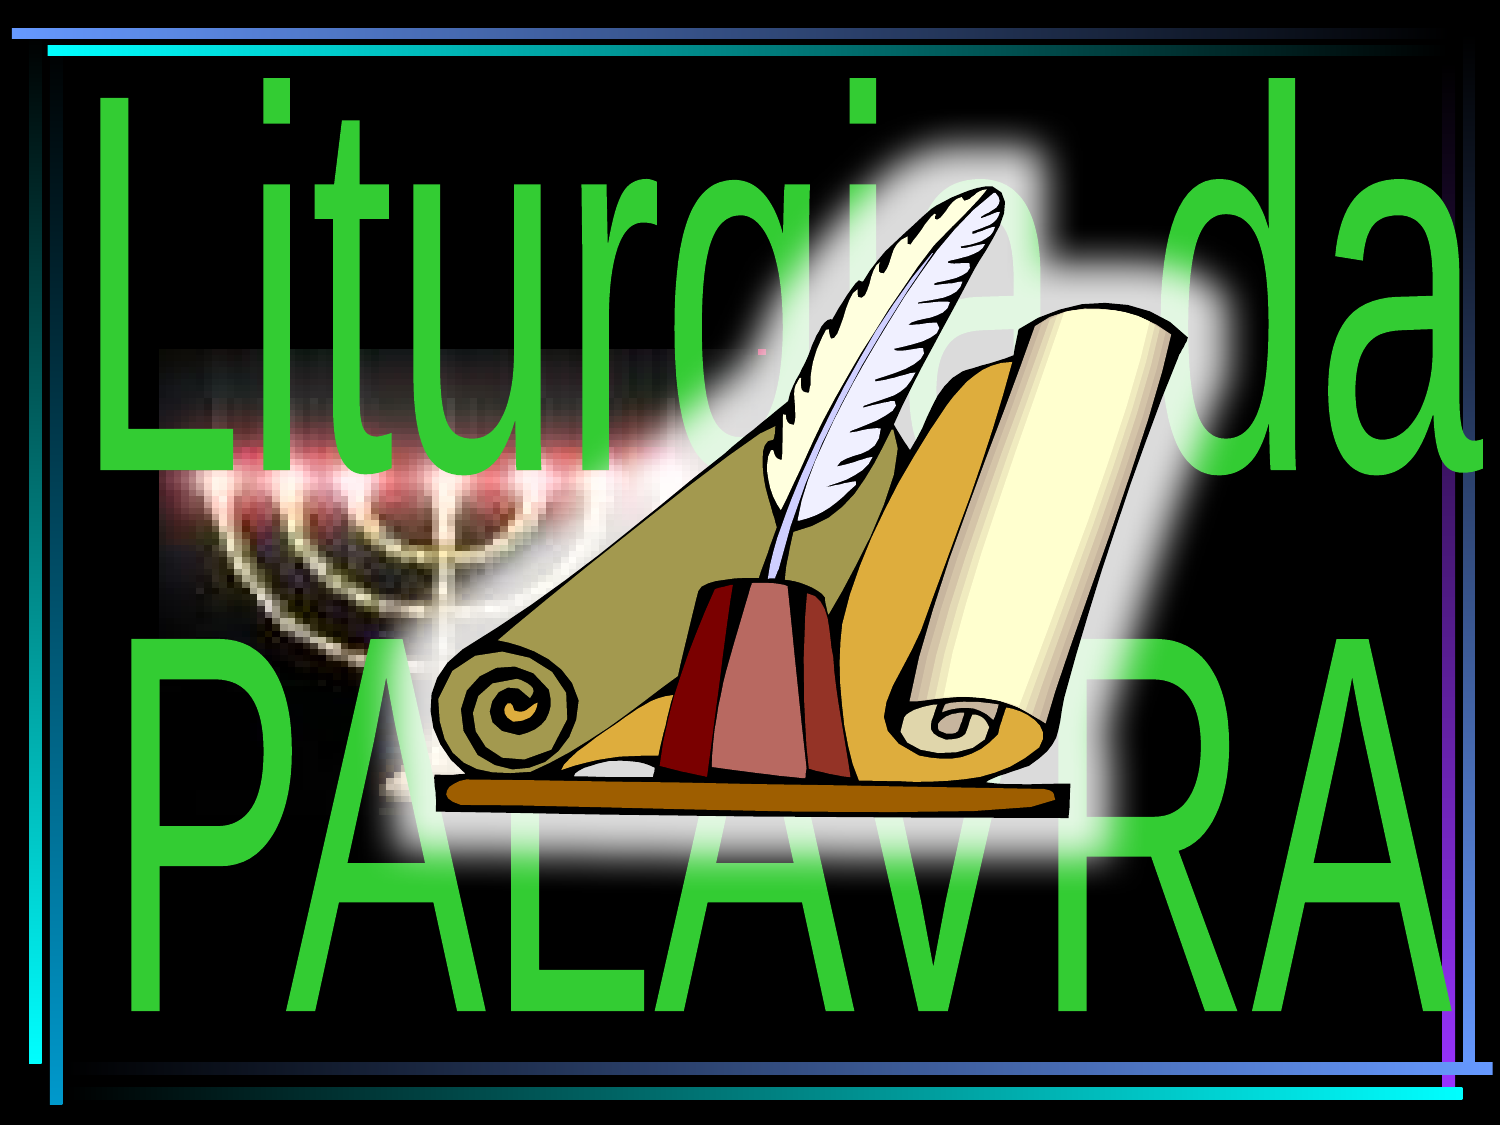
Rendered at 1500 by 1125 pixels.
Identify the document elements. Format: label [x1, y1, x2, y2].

picture [159, 172, 1200, 820]
